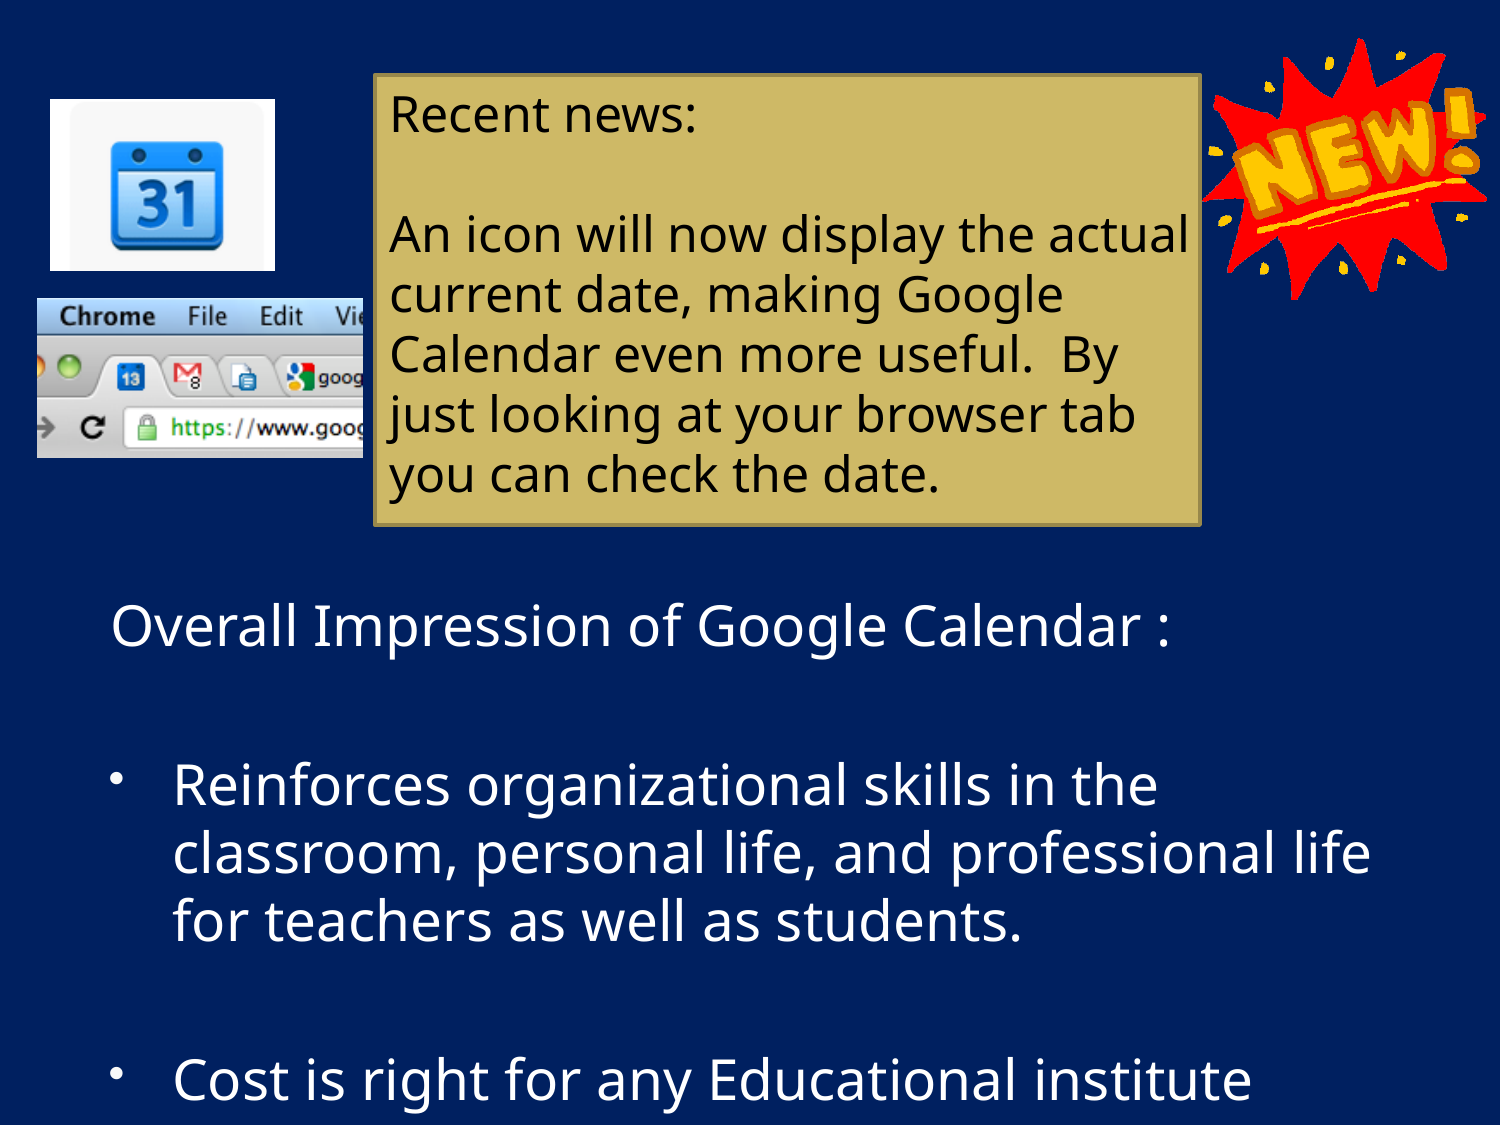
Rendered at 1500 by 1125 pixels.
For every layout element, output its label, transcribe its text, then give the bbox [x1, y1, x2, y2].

list Overall Impression of Google Calendar : Reinforces organizational skills in the classroom, personal life, and professional life for teachers as well as students. Cost is right for any Educational institute [75, 582, 1425, 1125]
picture [1202, 37, 1488, 301]
picture [49, 99, 276, 271]
text_box Recent news: An icon will now display the actual current date, making Google Calendar even more useful. By just looking at your browser tab you can check the date. [375, 74, 1225, 570]
picture [37, 298, 363, 459]
